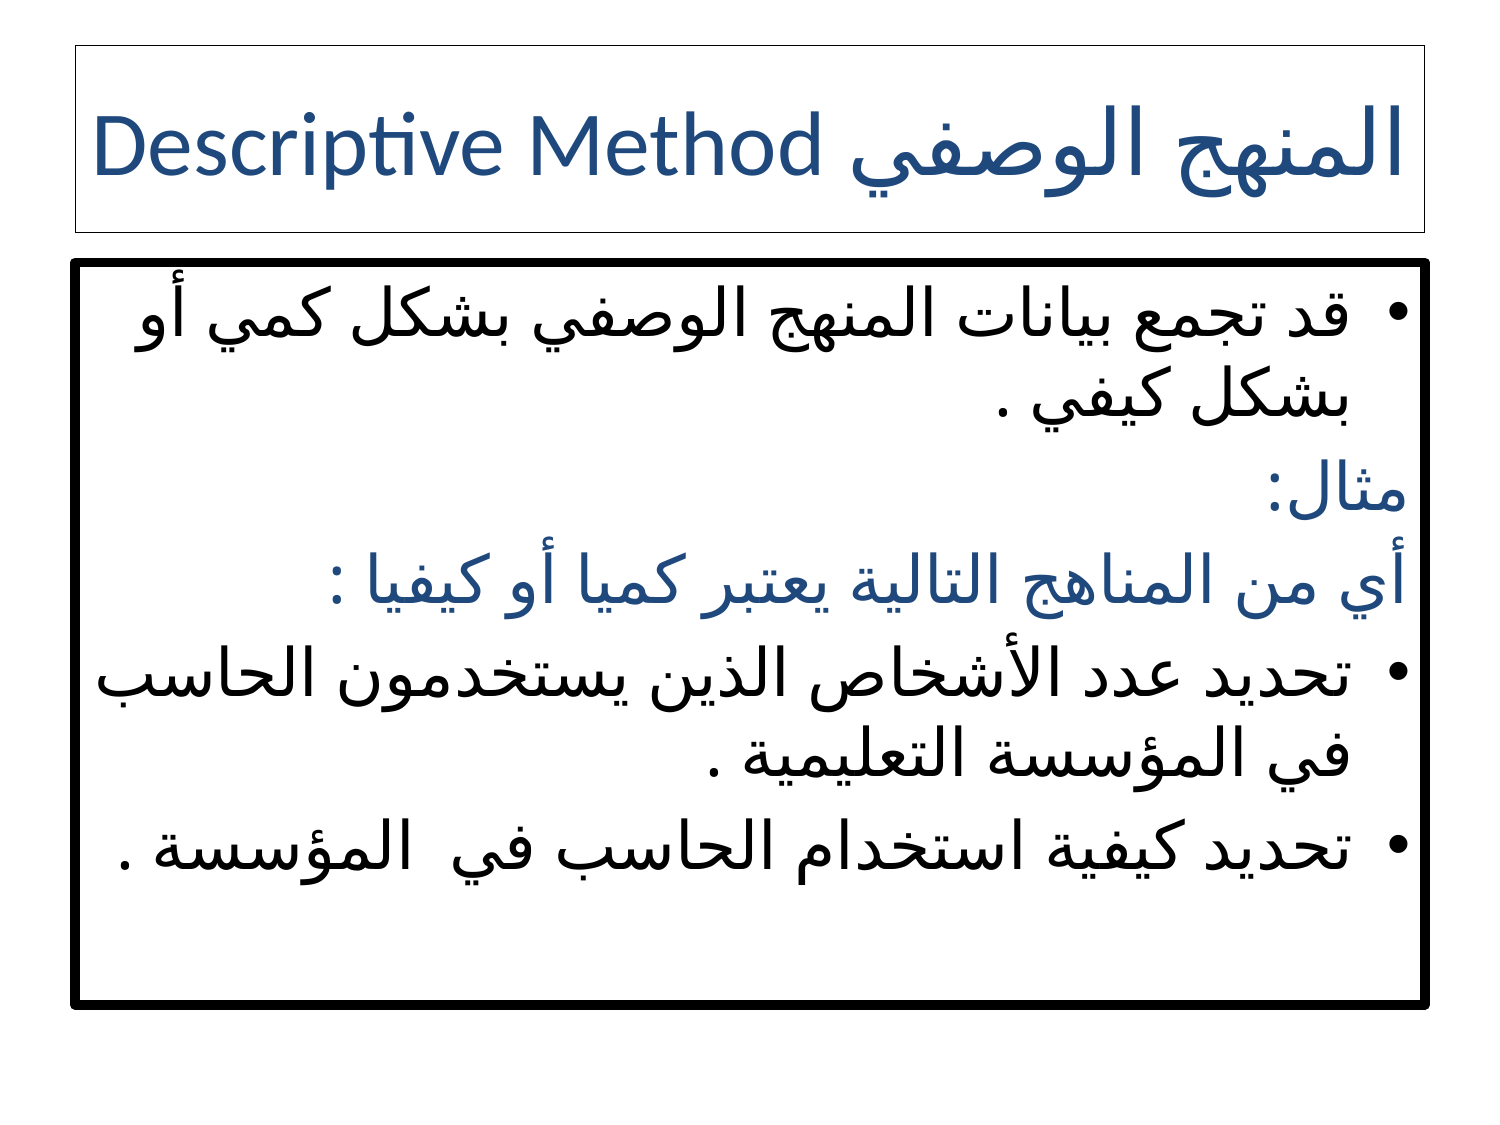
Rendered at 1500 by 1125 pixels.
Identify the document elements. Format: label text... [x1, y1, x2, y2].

title Descriptive Method المنهج الوصفي [75, 45, 1425, 233]
list قد تجمع بيانات المنهج الوصفي بشكل كمي أو بشكل كيفي . مثال: أي من المناهج التالية يعتبر كميا أو كيفيا : تحديد عدد الأشخاص الذين يستخدمون الحاسب في المؤسسة التعليمية . تحديد كيفية استخدام الحاسب في المؤسسة . [75, 262, 1425, 1005]
